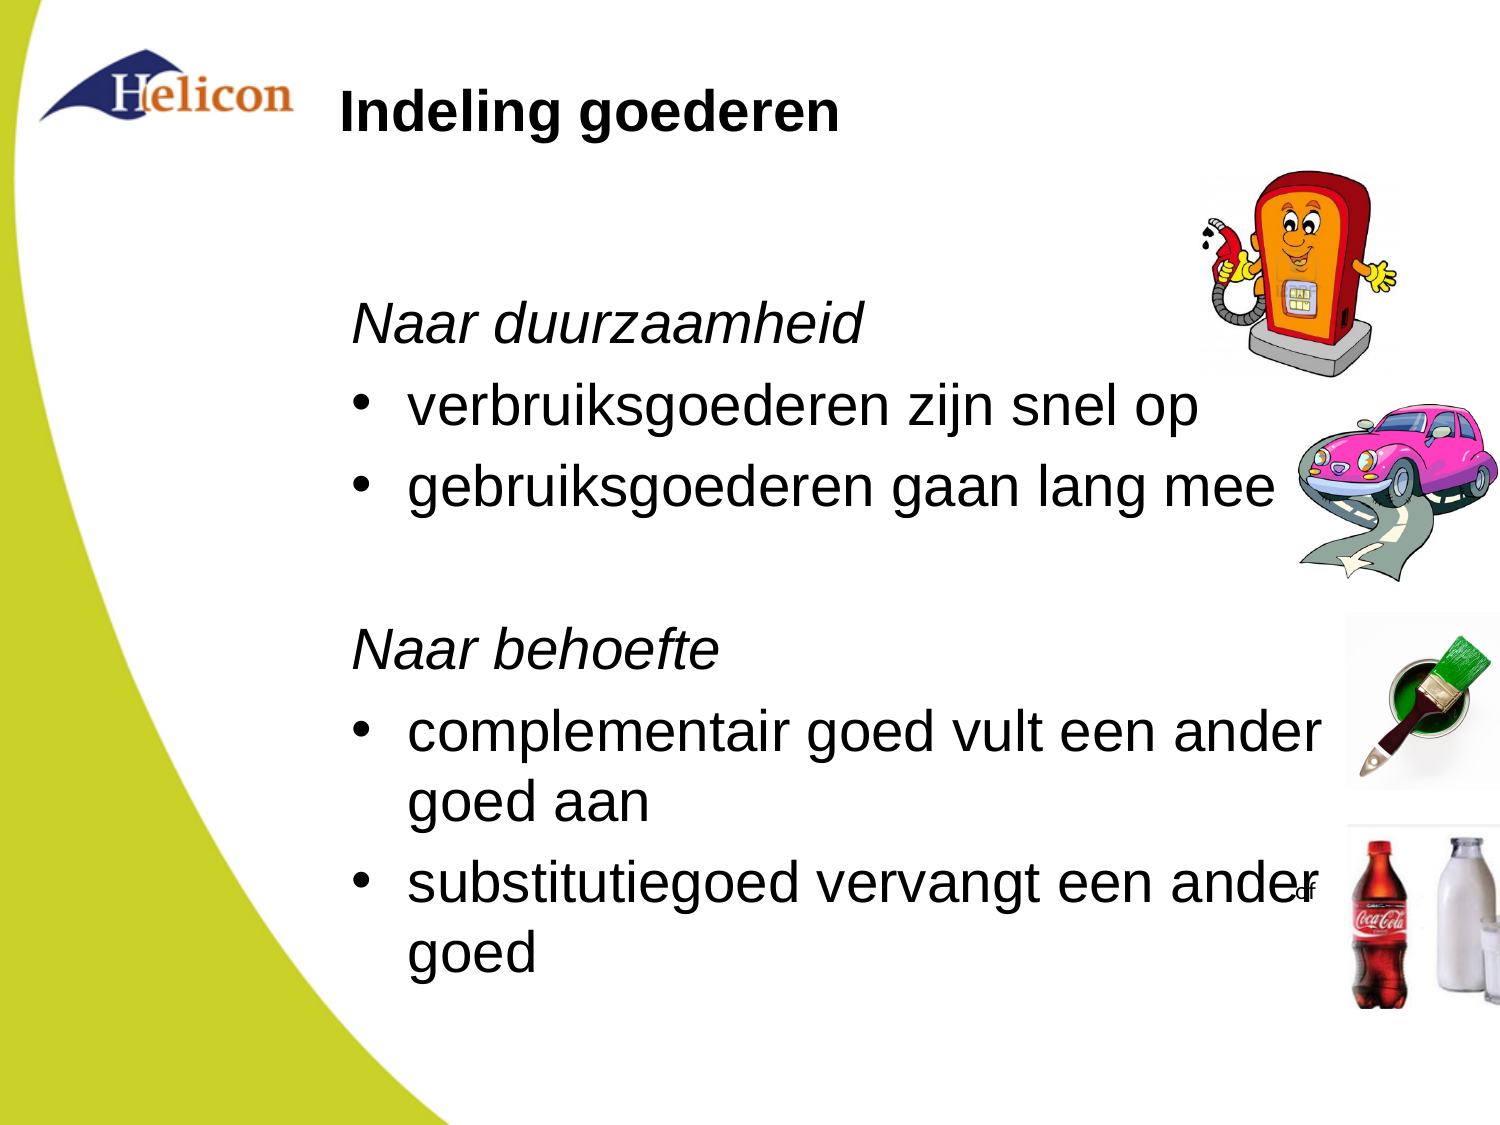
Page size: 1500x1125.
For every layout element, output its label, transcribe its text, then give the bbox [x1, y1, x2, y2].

list Naar duurzaamheid verbruiksgoederen zijn snel op gebruiksgoederen gaan lang mee Naar behoefte complementair goed vult een ander goed aan substitutiegoed vervangt een ander goed [336, 196, 1425, 1005]
picture [0, 0, 1500, 1125]
text_box of [1280, 867, 1342, 912]
title Indeling goederen [324, 54, 1415, 161]
